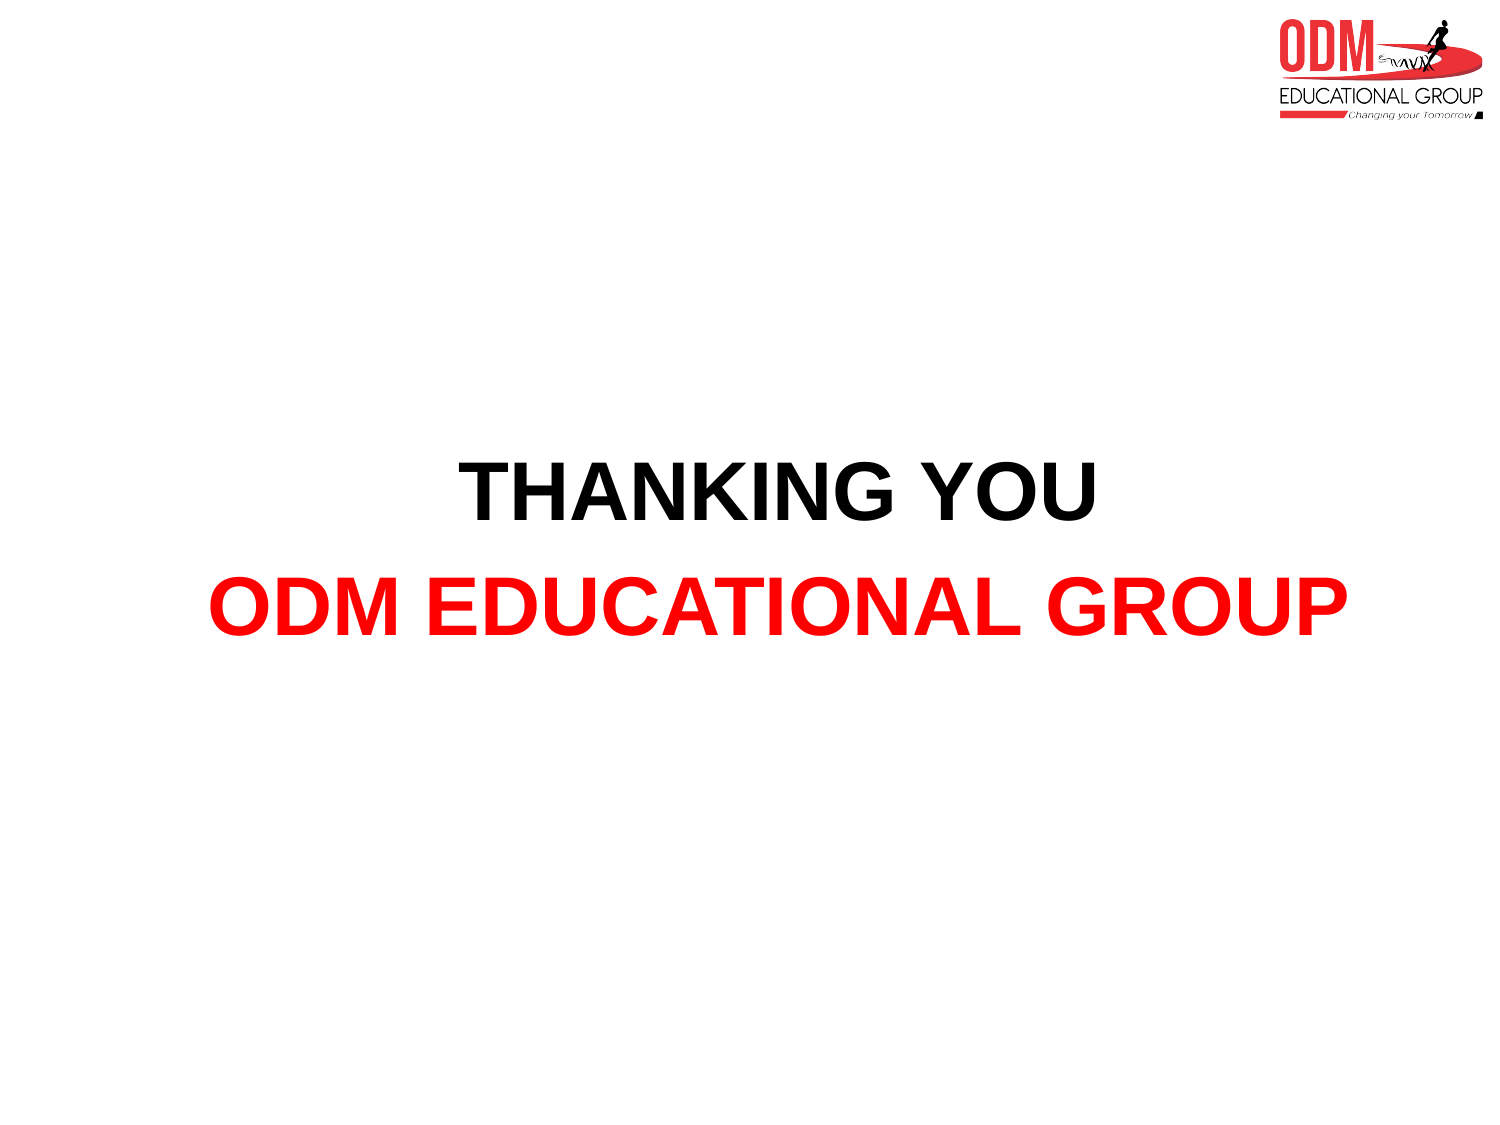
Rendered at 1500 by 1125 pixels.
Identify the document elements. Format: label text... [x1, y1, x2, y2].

text_box THANKING YOU ODM EDUCATIONAL GROUP [101, 262, 1382, 847]
picture [1280, 18, 1483, 120]
